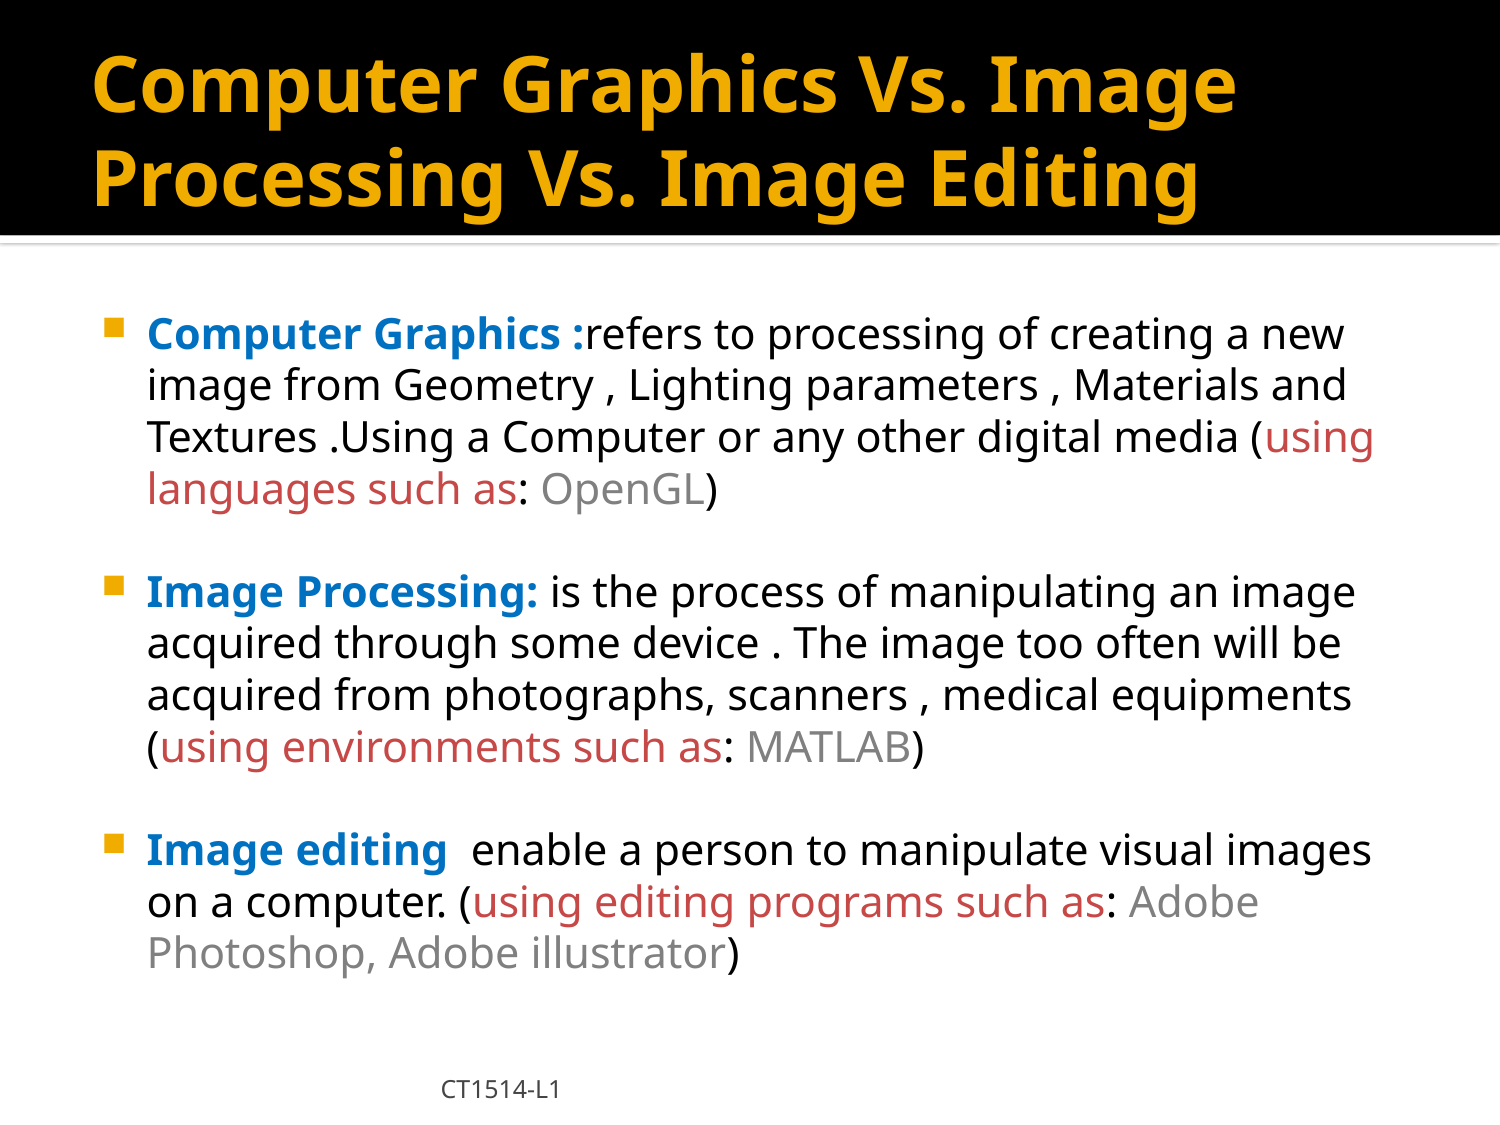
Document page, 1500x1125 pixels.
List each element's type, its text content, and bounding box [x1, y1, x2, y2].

title Computer Graphics Vs. Image Processing Vs. Image Editing [75, 25, 1425, 231]
footer CT1514-L1 [433, 1062, 1337, 1108]
list Computer Graphics :refers to processing of creating a new image from Geometry , Lighting parameters , Materials and Textures .Using a Computer or any other digital media (using languages such as: OpenGL) Image Processing: is the process of manipulating an image acquired through some device . The image too often will be acquired from photographs, scanners , medical equipments (using environments such as: MATLAB) Image editing enable a person to manipulate visual images on a computer. (using editing programs such as: Adobe Photoshop, Adobe illustrator) [75, 291, 1425, 1050]
